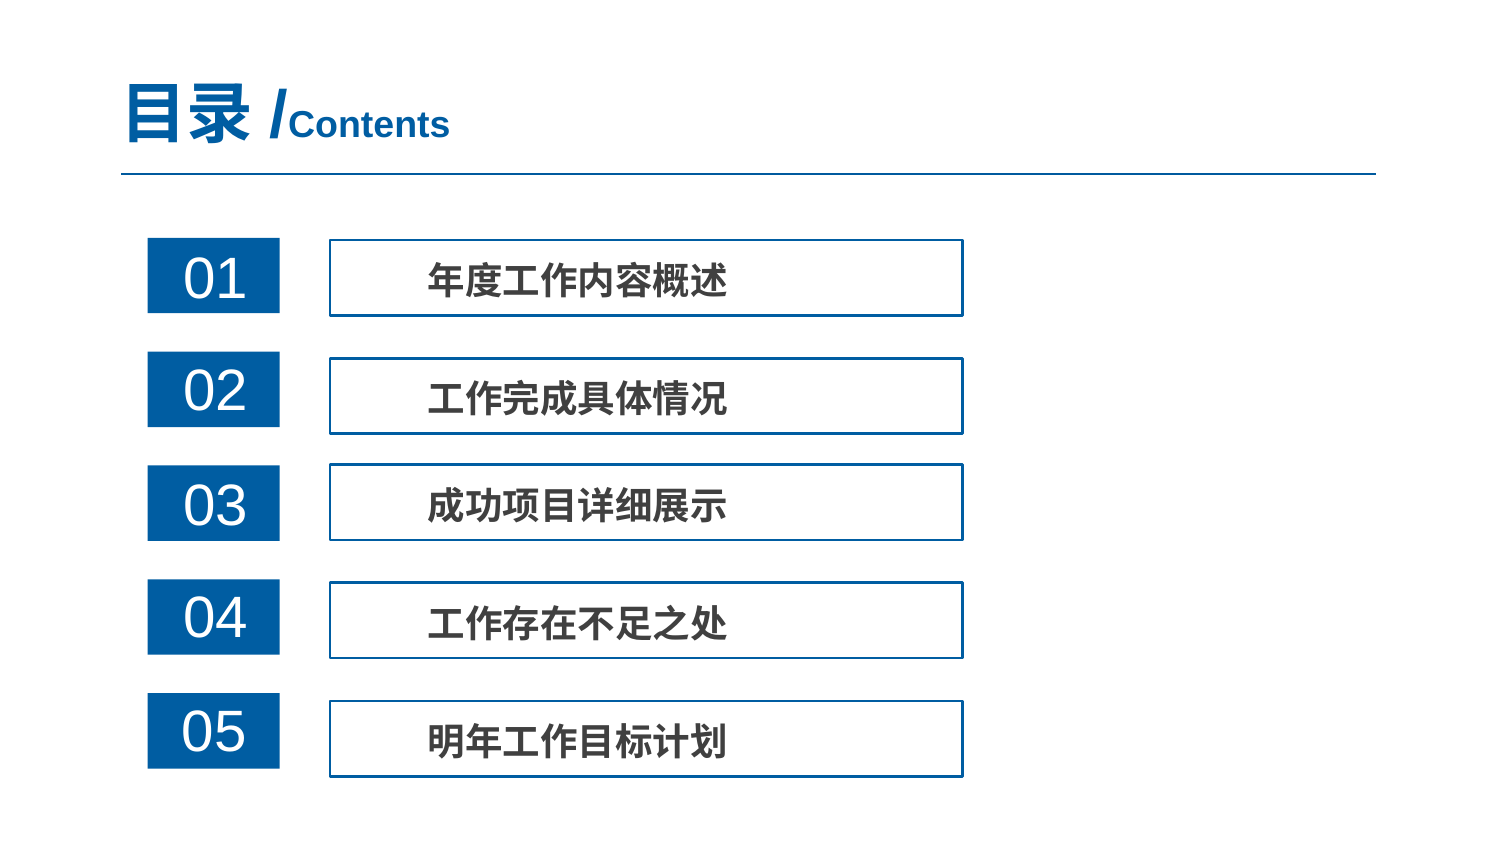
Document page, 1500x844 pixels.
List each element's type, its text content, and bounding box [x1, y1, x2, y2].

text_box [329, 700, 963, 777]
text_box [329, 239, 963, 316]
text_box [147, 232, 295, 319]
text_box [329, 358, 963, 434]
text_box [147, 459, 295, 546]
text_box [329, 464, 963, 541]
text_box 目录/Contents [100, 70, 471, 152]
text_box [147, 571, 295, 658]
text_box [329, 582, 963, 659]
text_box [147, 344, 295, 431]
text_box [147, 685, 293, 773]
